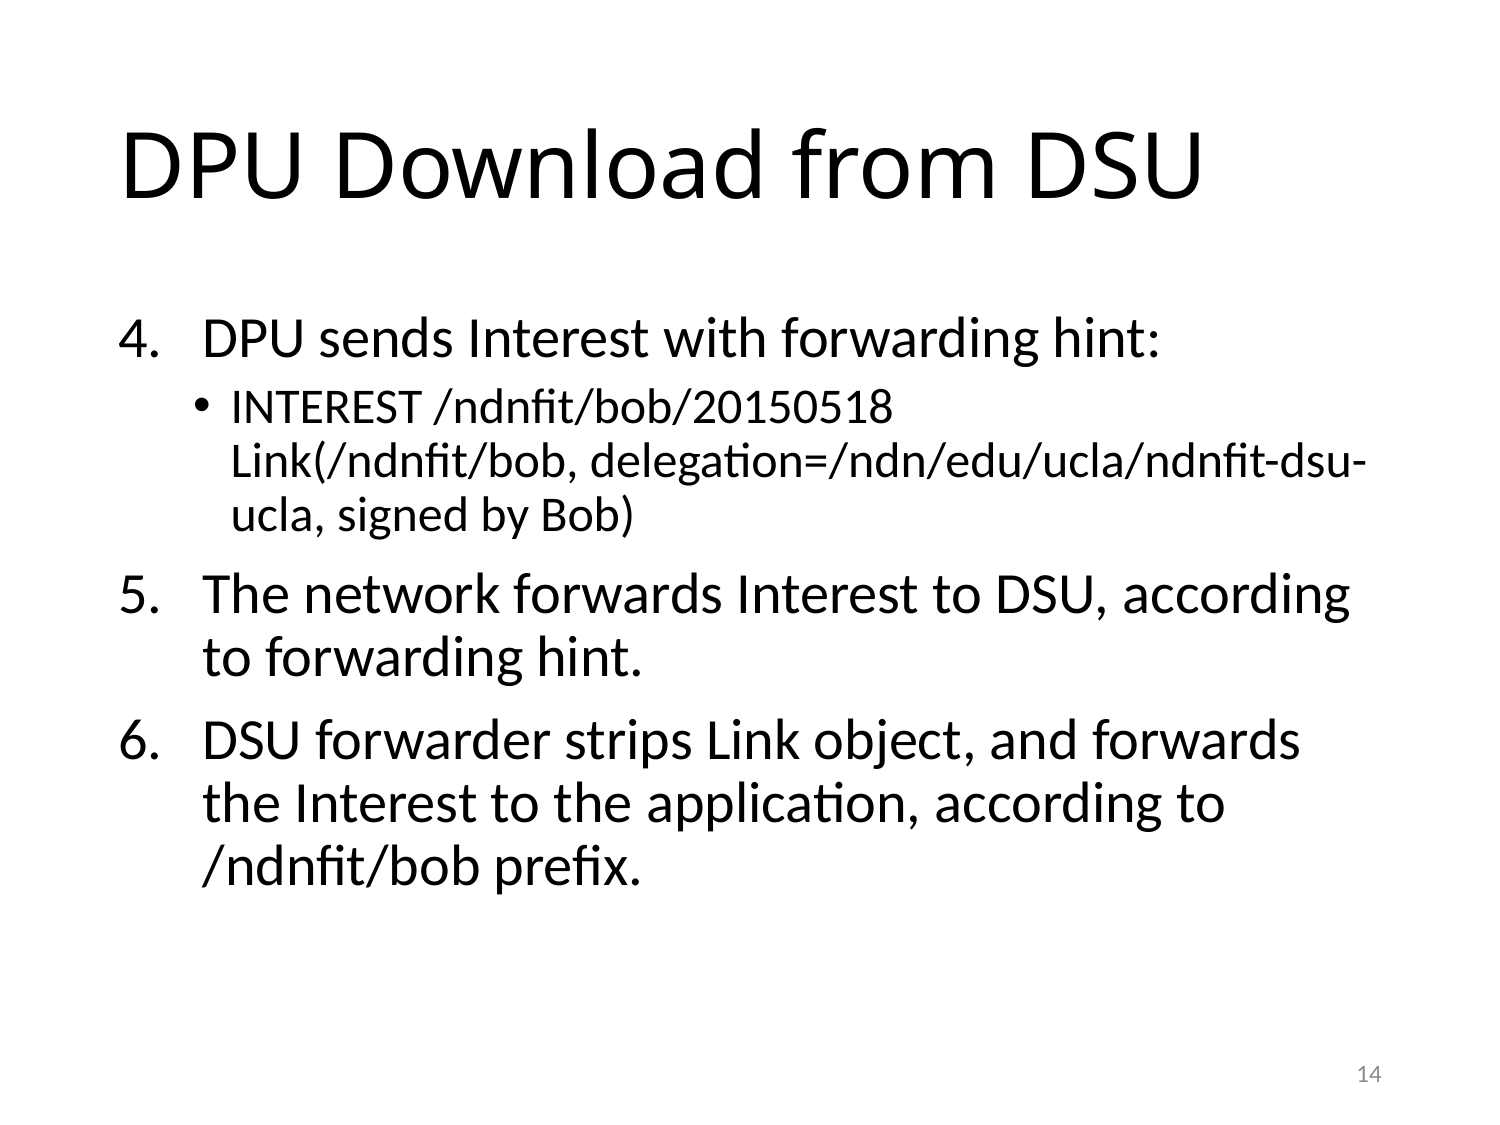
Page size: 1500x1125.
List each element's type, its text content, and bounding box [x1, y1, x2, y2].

list DPU sends Interest with forwarding hint: INTEREST /ndnfit/bob/20150518 Link(/ndnfit/bob, delegation=/ndn/edu/ucla/ndnfit-dsu-ucla, signed by Bob) The network forwards Interest to DSU, according to forwarding hint. DSU forwarder strips Link object, and forwards the Interest to the application, according to /ndnfit/bob prefix. [103, 299, 1397, 1014]
title DPU Download from DSU [103, 59, 1397, 278]
slide_number 14 [1059, 1042, 1397, 1103]
